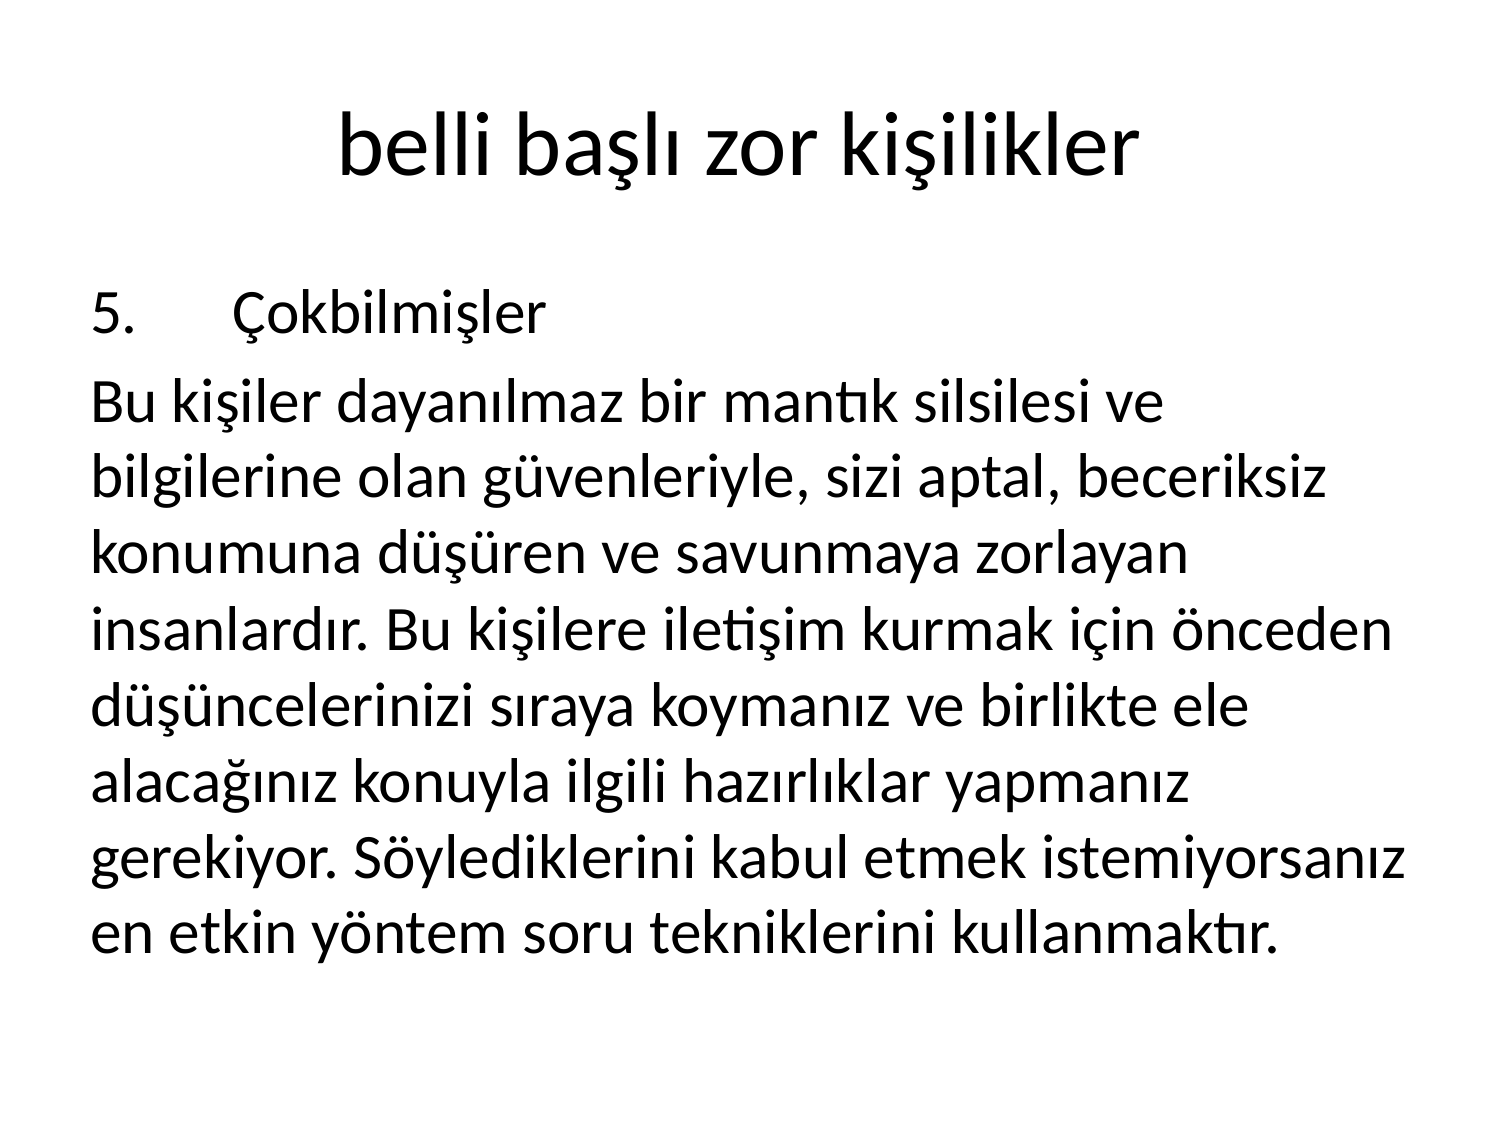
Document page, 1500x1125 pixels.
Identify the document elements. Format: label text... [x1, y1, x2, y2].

list 5. Çokbilmişler Bu kişiler dayanılmaz bir mantık silsilesi ve bilgilerine olan güvenleriyle, sizi aptal, beceriksiz konumuna düşüren ve savunmaya zorlayan insanlardır. Bu kişilere iletişim kurmak için önceden düşüncelerinizi sıraya koymanız ve birlikte ele alacağınız konuyla ilgili hazırlıklar yapmanız gerekiyor. Söylediklerini kabul etmek istemiyorsanız en etkin yöntem soru tekniklerini kullanmaktır. [75, 262, 1425, 1005]
title belli başlı zor kişilikler [75, 45, 1425, 233]
